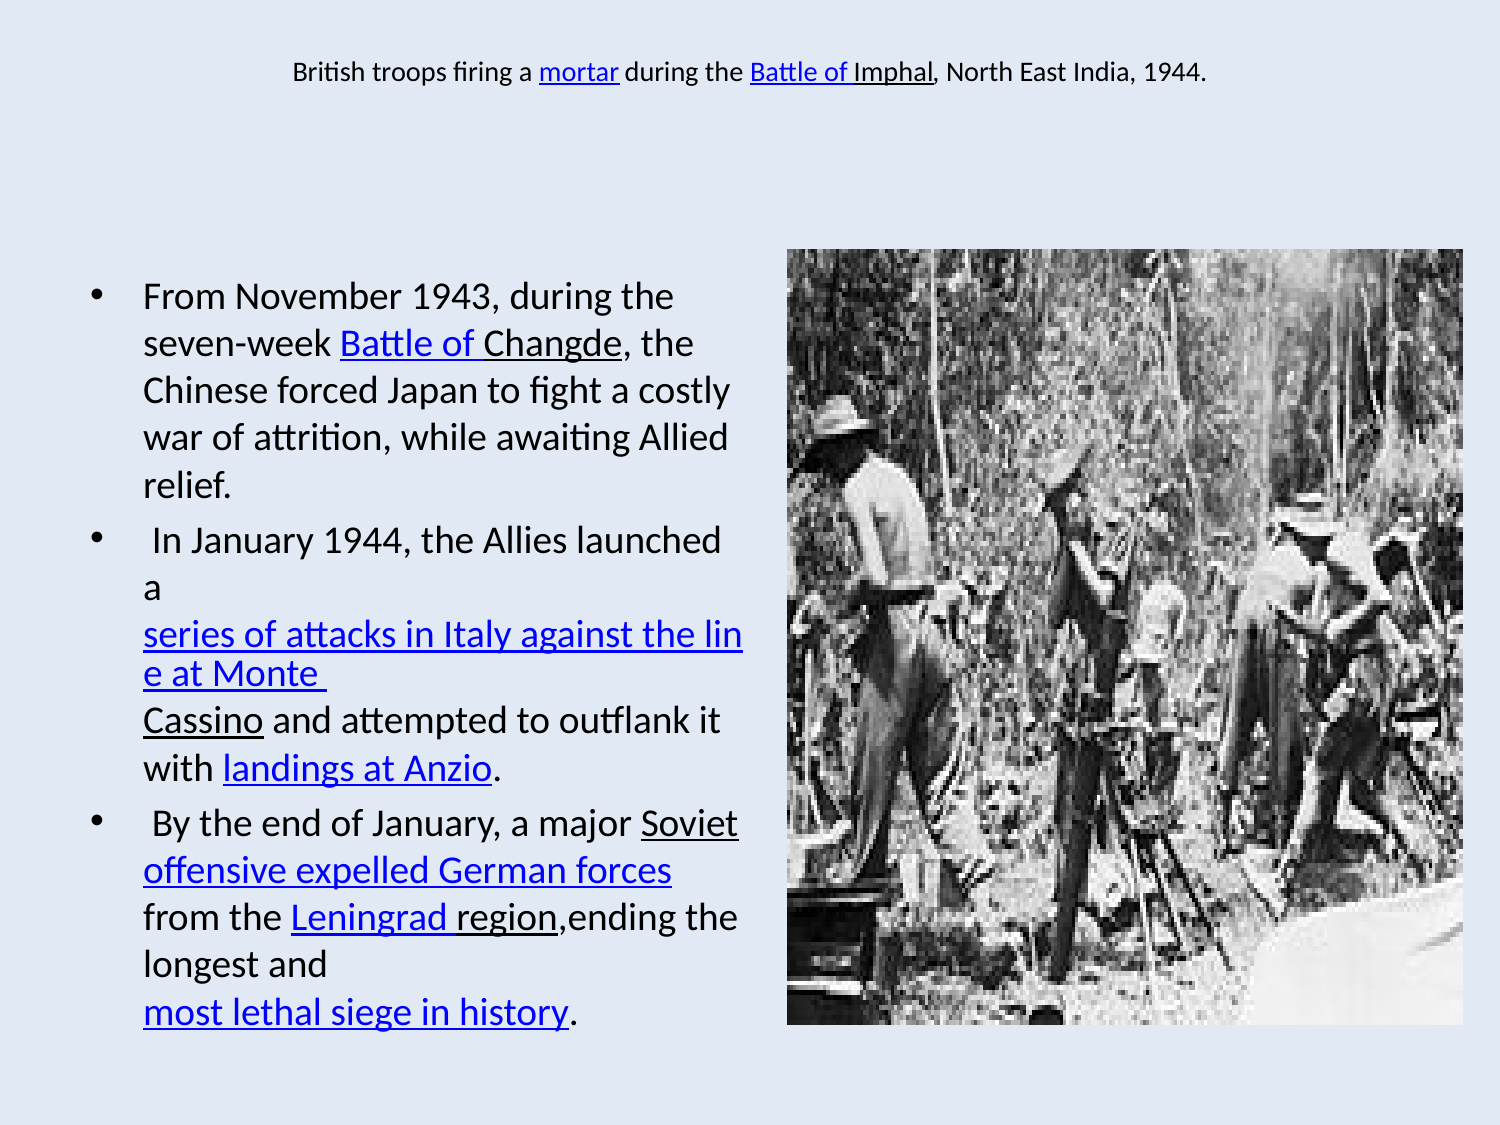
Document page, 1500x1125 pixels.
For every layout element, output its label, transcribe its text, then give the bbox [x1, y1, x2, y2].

list From November 1943, during the seven-week Battle of Changde, the Chinese forced Japan to fight a costly war of attrition, while awaiting Allied relief. In January 1944, the Allies launched a series of attacks in Italy against the line at Monte Cassino and attempted to outflank it with landings at Anzio. By the end of January, a major Soviet offensive expelled German forces from the Leningrad region,ending the longest and most lethal siege in history. [75, 262, 763, 1005]
picture [787, 249, 1463, 1026]
title British troops firing a mortar during the Battle of Imphal, North East India, 1944. [75, 45, 1425, 163]
